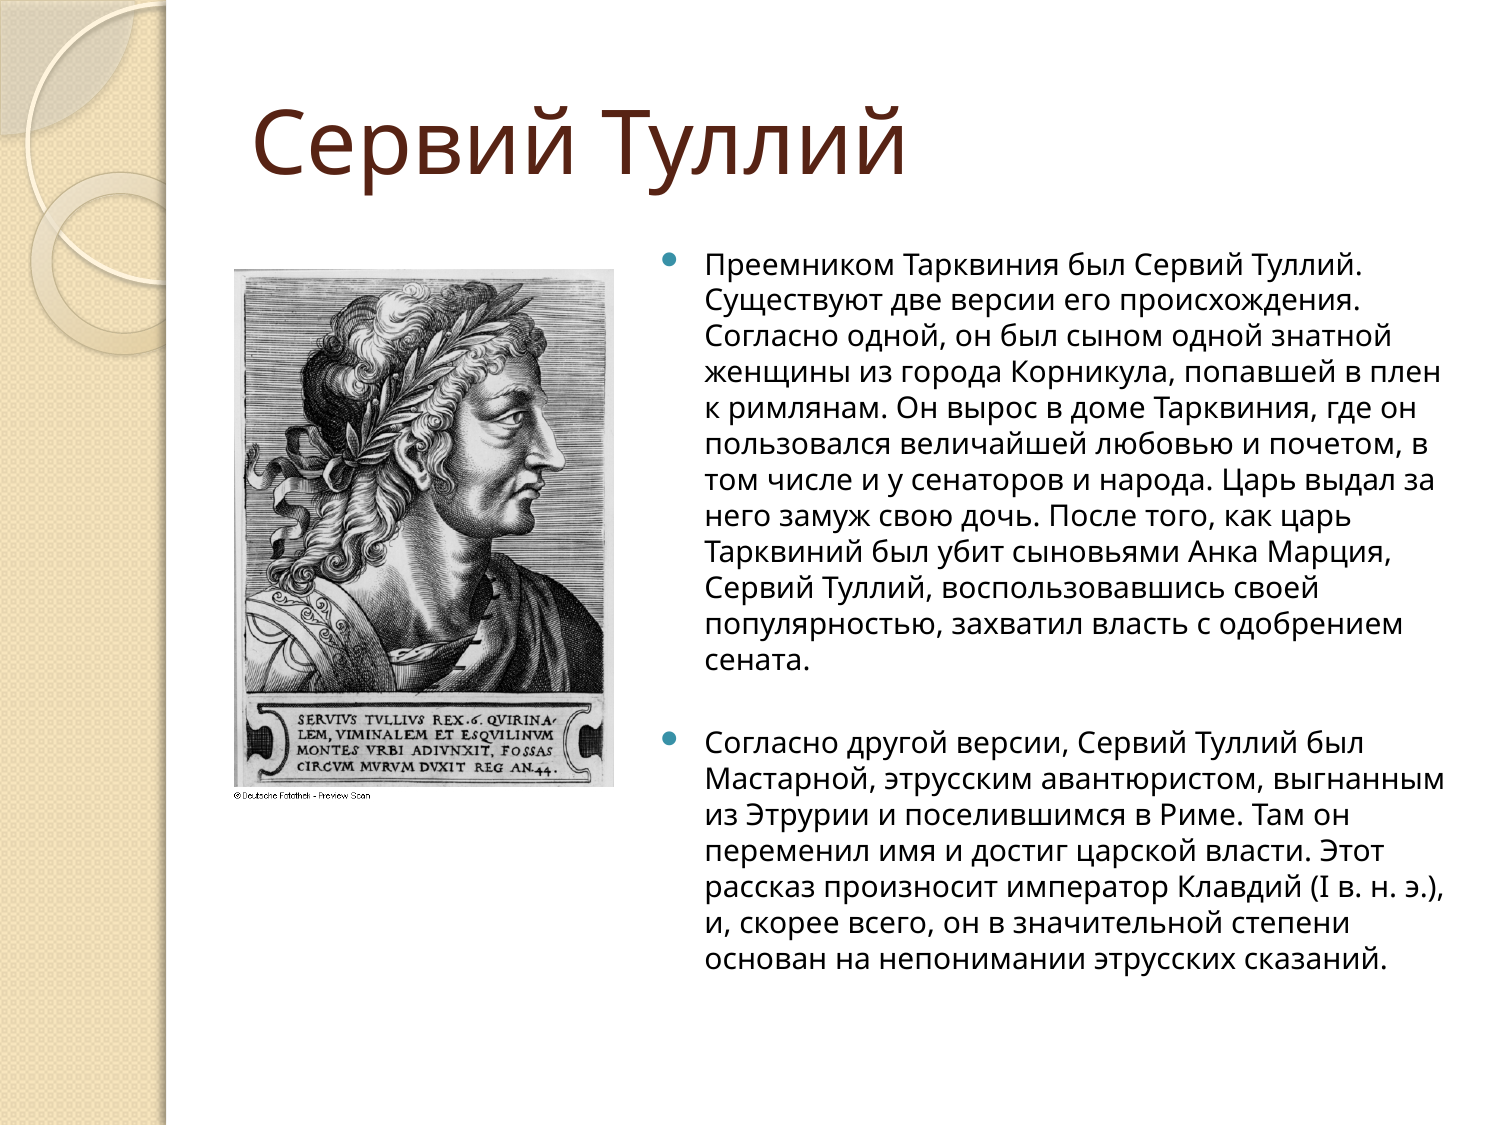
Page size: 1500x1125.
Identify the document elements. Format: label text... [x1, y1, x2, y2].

title Сервий Туллий [235, 45, 1466, 233]
list Преемником Тарквиния был Сервий Туллий. Существуют две версии его происхождения. Согласно одной, он был сыном одной знатной женщины из города Корникула, попавшей в плен к римлянам. Он вырос в доме Тарквиния, где он пользовался величайшей любовью и почетом, в том числе и у сенаторов и народа. Царь выдал за него замуж свою дочь. После того, как царь Тарквиний был убит сыновьями Анка Марция, Сервий Туллий, воспользовавшись своей популярностью, захватил власть с одобрением сената. Согласно другой версии, Сервий Туллий был Мастарной, этрусским авантюристом, выгнанным из Этрурии и поселившимся в Риме. Там он переменил имя и достиг царской власти. Этот рассказ произносит император Клавдий (I в. н. э.), и, скорее всего, он в значительной степени основан на непонимании этрусских сказаний. [632, 237, 1466, 1025]
picture [234, 269, 614, 802]
